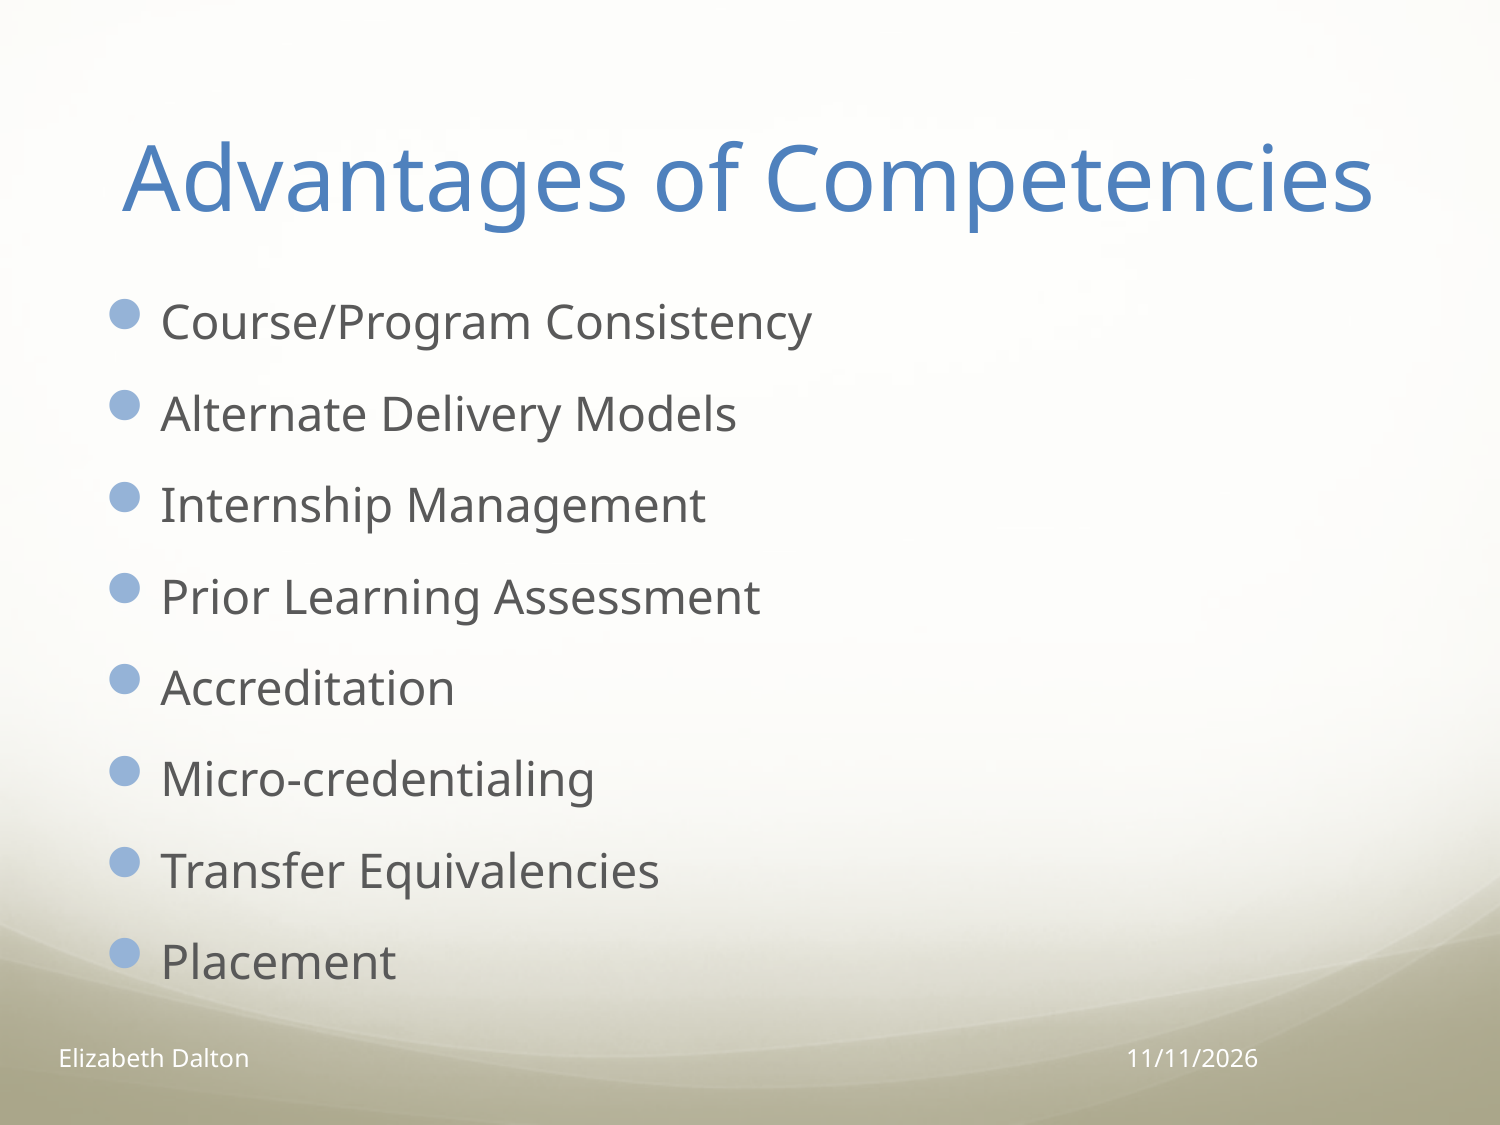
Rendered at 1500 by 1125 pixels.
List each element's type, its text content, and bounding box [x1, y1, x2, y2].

footer Elizabeth Dalton [43, 1029, 838, 1090]
list Course/Program Consistency Alternate Delivery Models Internship Management Prior Learning Assessment Accreditation Micro-credentialing Transfer Equivalencies Placement [90, 284, 1410, 998]
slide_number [923, 1029, 1274, 1090]
title Advantages of Competencies [90, 17, 1410, 237]
